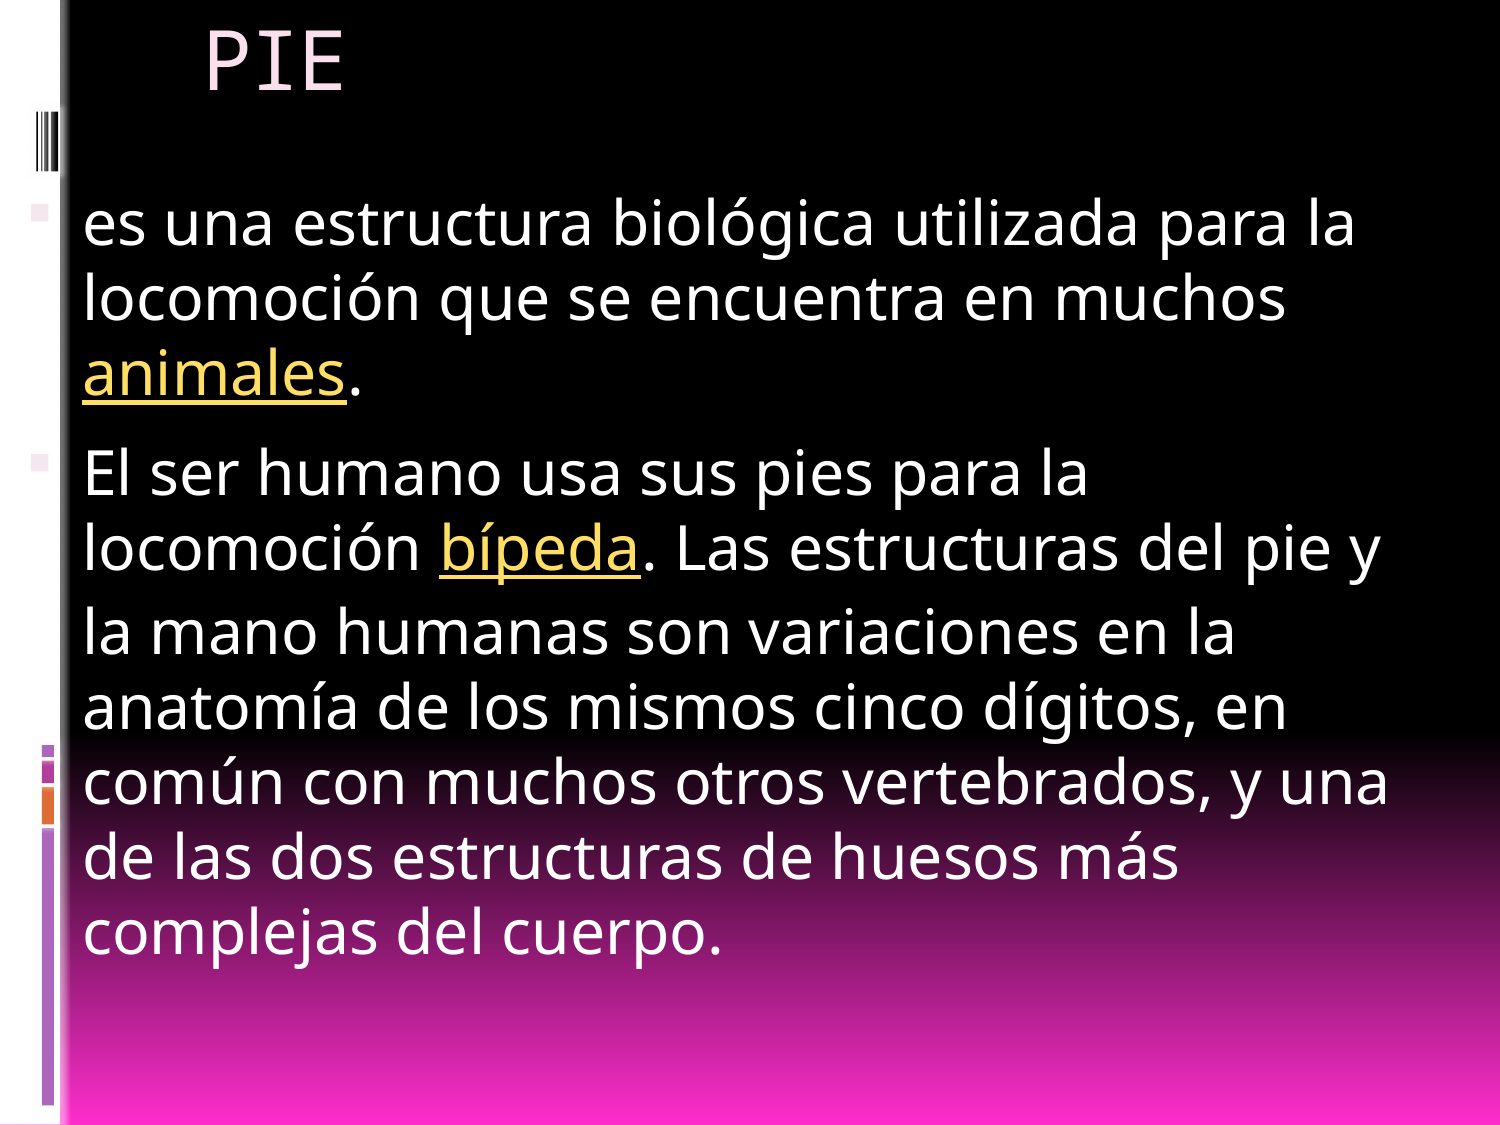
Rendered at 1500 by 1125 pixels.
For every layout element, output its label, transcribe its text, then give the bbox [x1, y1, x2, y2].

title PIE [187, 0, 1425, 153]
list es una estructura biológica utilizada para la locomoción que se encuentra en muchos animales. El ser humano usa sus pies para la locomoción bípeda. Las estructuras del pie y la mano humanas son variaciones en la anatomía de los mismos cinco dígitos, en común con muchos otros vertebrados, y una de las dos estructuras de huesos más complejas del cuerpo. [0, 175, 1454, 1125]
